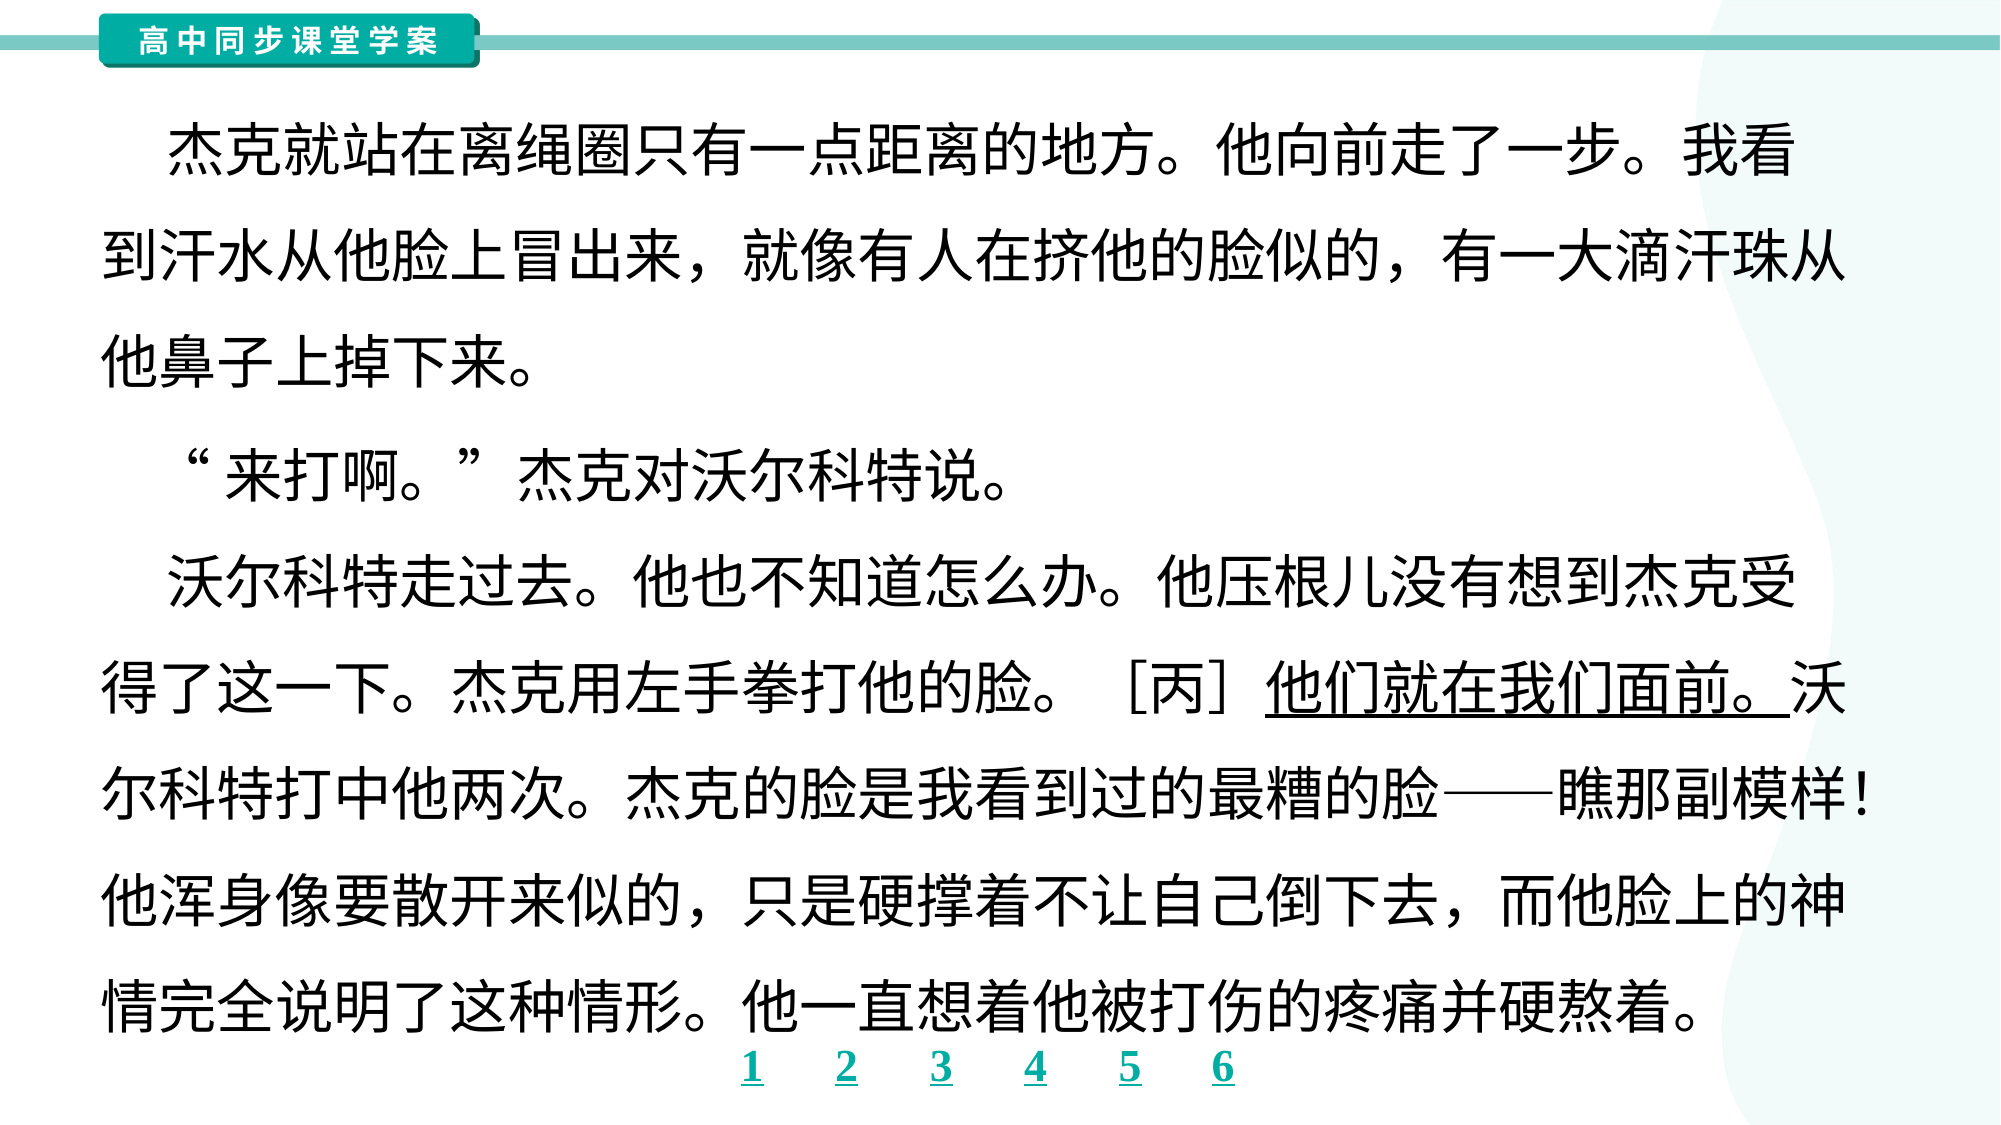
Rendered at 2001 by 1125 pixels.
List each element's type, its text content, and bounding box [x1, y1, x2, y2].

text_box 杰克就站在离绳圈只有一点距离的地方。他向前走了一步。我看 到汗水从他脸上冒出来，就像有人在挤他的脸似的，有一大滴汗珠从 他鼻子上掉下来。 [100, 76, 1899, 396]
text_box “来打啊。”杰克对沃尔科特说。 沃尔科特走过去。他也不知道怎么办。他压根儿没有想到杰克受 得了这一下。杰克用左手拳打他的脸。［丙］他们就在我们面前。沃 尔科特打中他两次。杰克的脸是我看到过的最糟的脸——瞧那副模样！ 他浑身像要散开来似的，只是硬撑着不让自己倒下去，而他脸上的神 情完全说明了这种情形。他一直想着他被打伤的疼痛并硬熬着。 [100, 402, 1899, 1040]
picture [0, 0, 2000, 1125]
